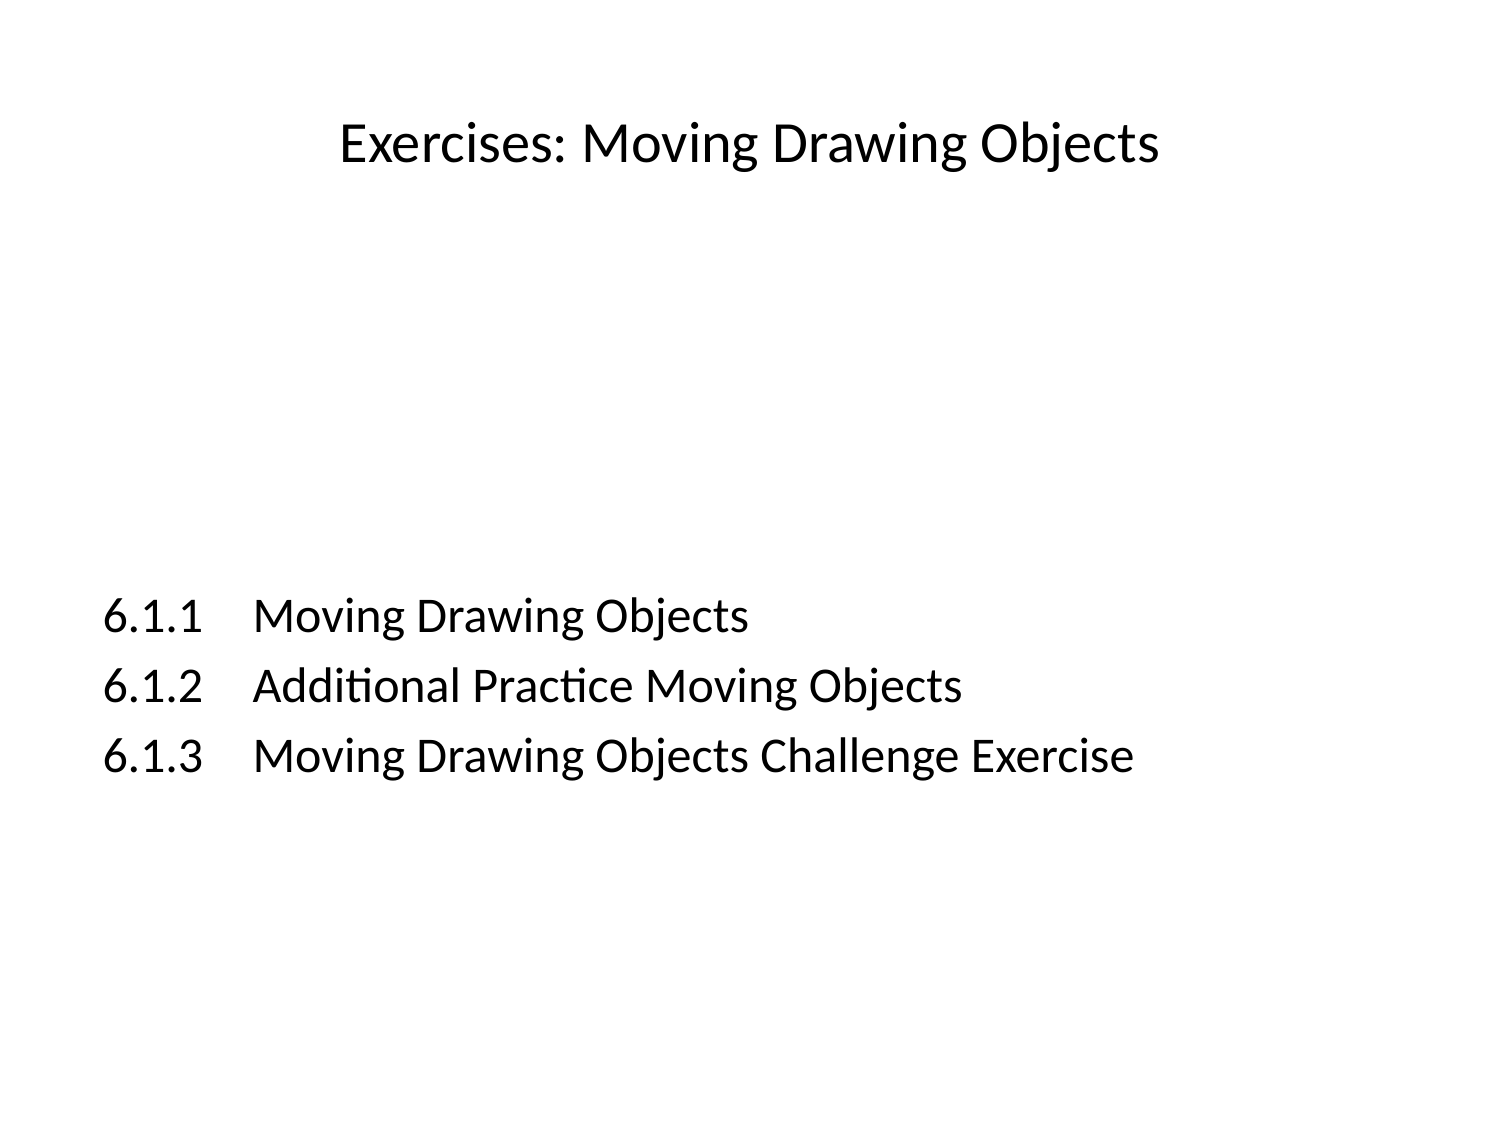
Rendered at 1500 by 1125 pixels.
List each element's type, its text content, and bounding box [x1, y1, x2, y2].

title Exercises: Moving Drawing Objects [75, 45, 1425, 233]
list 6.1.1 Moving Drawing Objects 6.1.2 Additional Practice Moving Objects 6.1.3 Moving Drawing Objects Challenge Exercise [87, 575, 1363, 1025]
